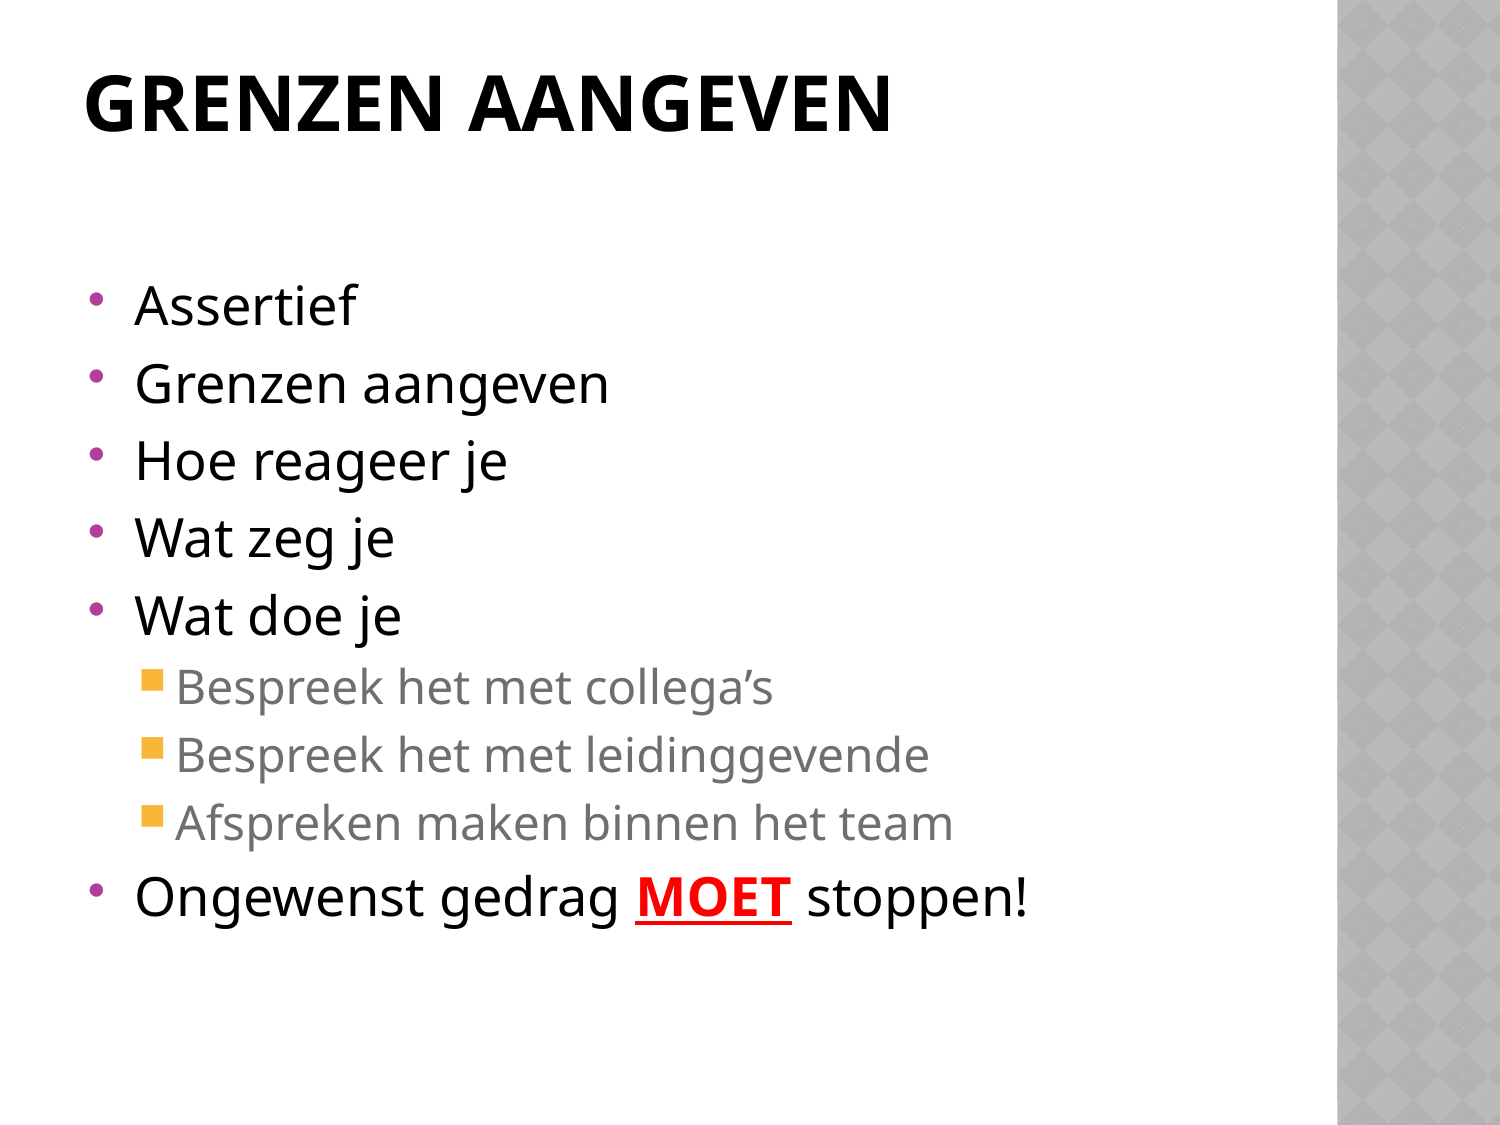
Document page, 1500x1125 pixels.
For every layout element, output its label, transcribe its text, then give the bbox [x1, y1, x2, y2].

title Grenzen aangeven [75, 52, 1263, 240]
list Assertief Grenzen aangeven Hoe reageer je Wat zeg je Wat doe je Bespreek het met collega’s Bespreek het met leidinggevende Afspreken maken binnen het team Ongewenst gedrag MOET stoppen! [75, 264, 1263, 1059]
